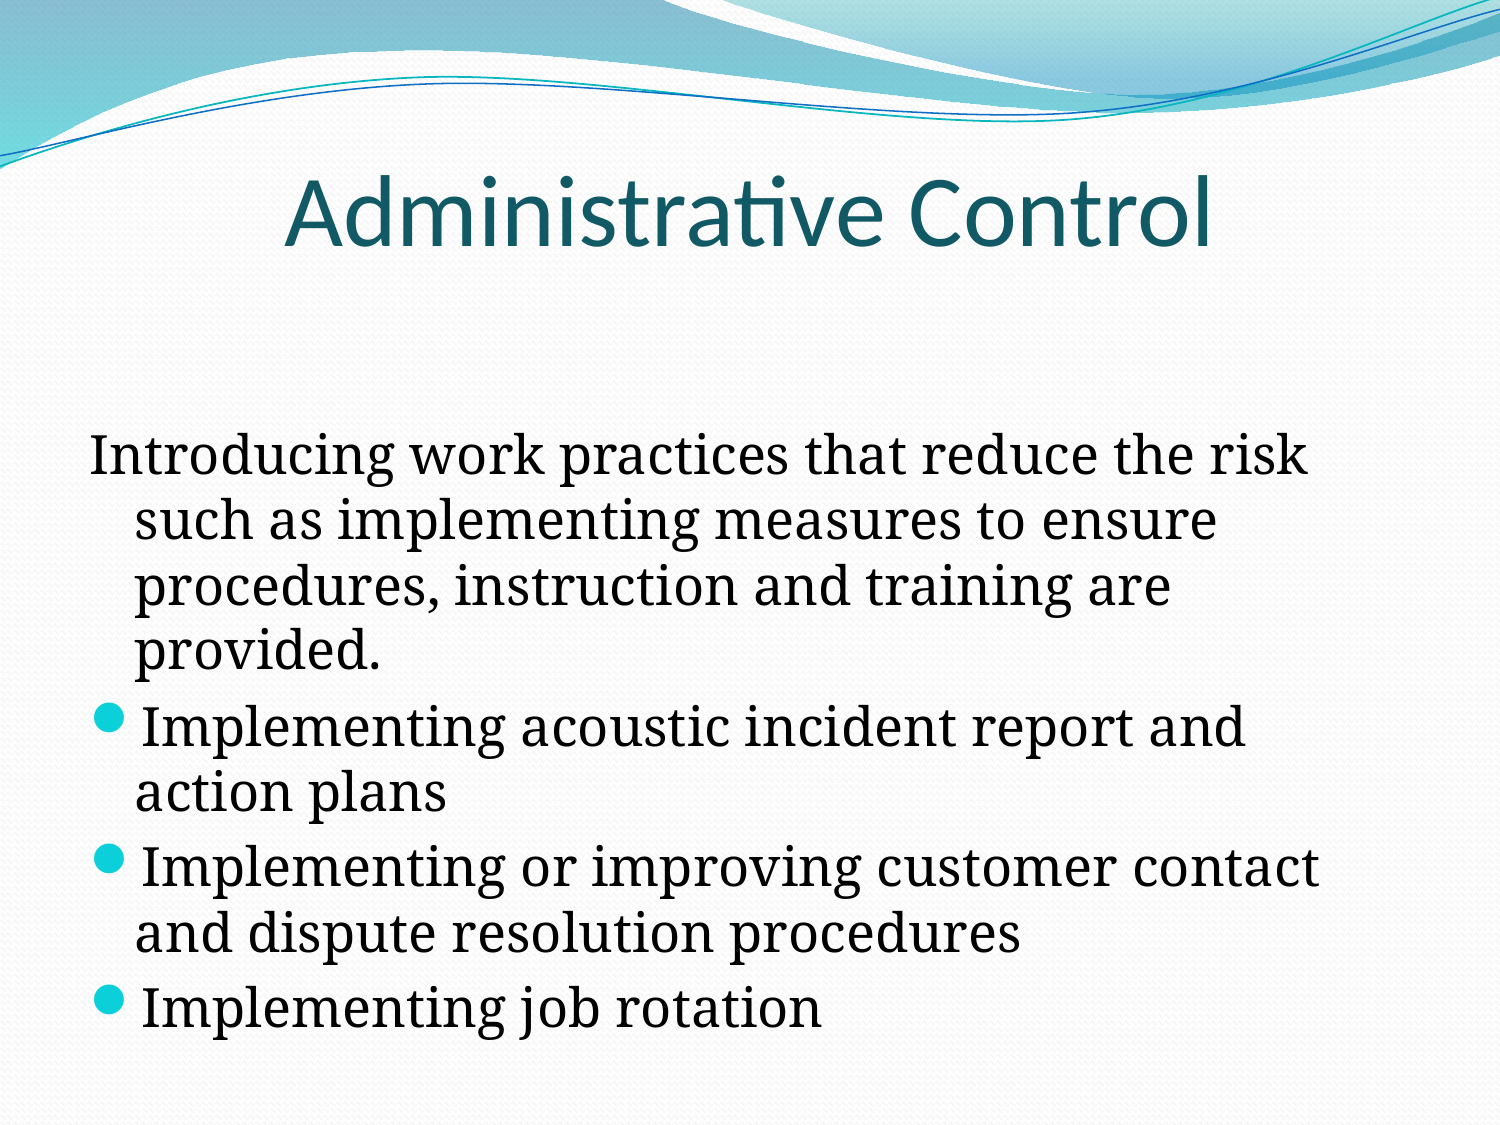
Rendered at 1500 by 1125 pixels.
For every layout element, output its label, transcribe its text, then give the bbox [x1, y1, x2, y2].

list Administrative Control Introducing work practices that reduce the risk such as implementing measures to ensure procedures, instruction and training are provided. Implementing acoustic incident report and action plans Implementing or improving customer contact and dispute resolution procedures Implementing job rotation [75, 137, 1425, 1118]
